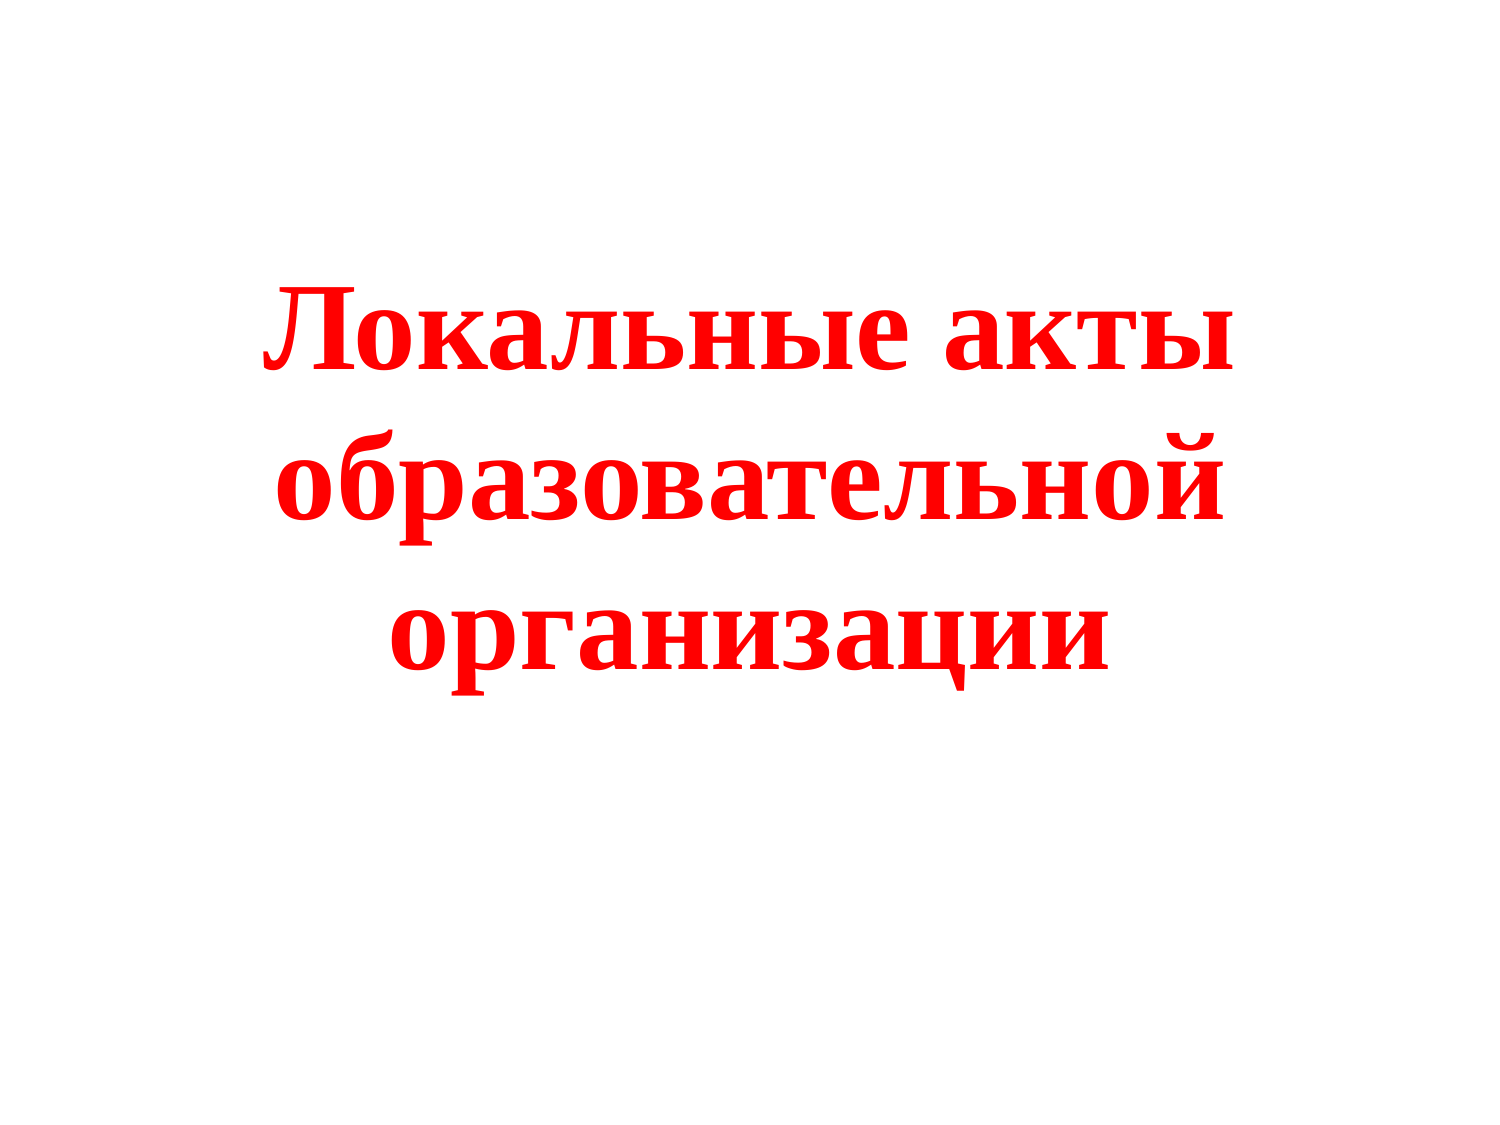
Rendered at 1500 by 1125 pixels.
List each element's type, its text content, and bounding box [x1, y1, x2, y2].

title Локальные акты образовательной организации [112, 349, 1388, 591]
